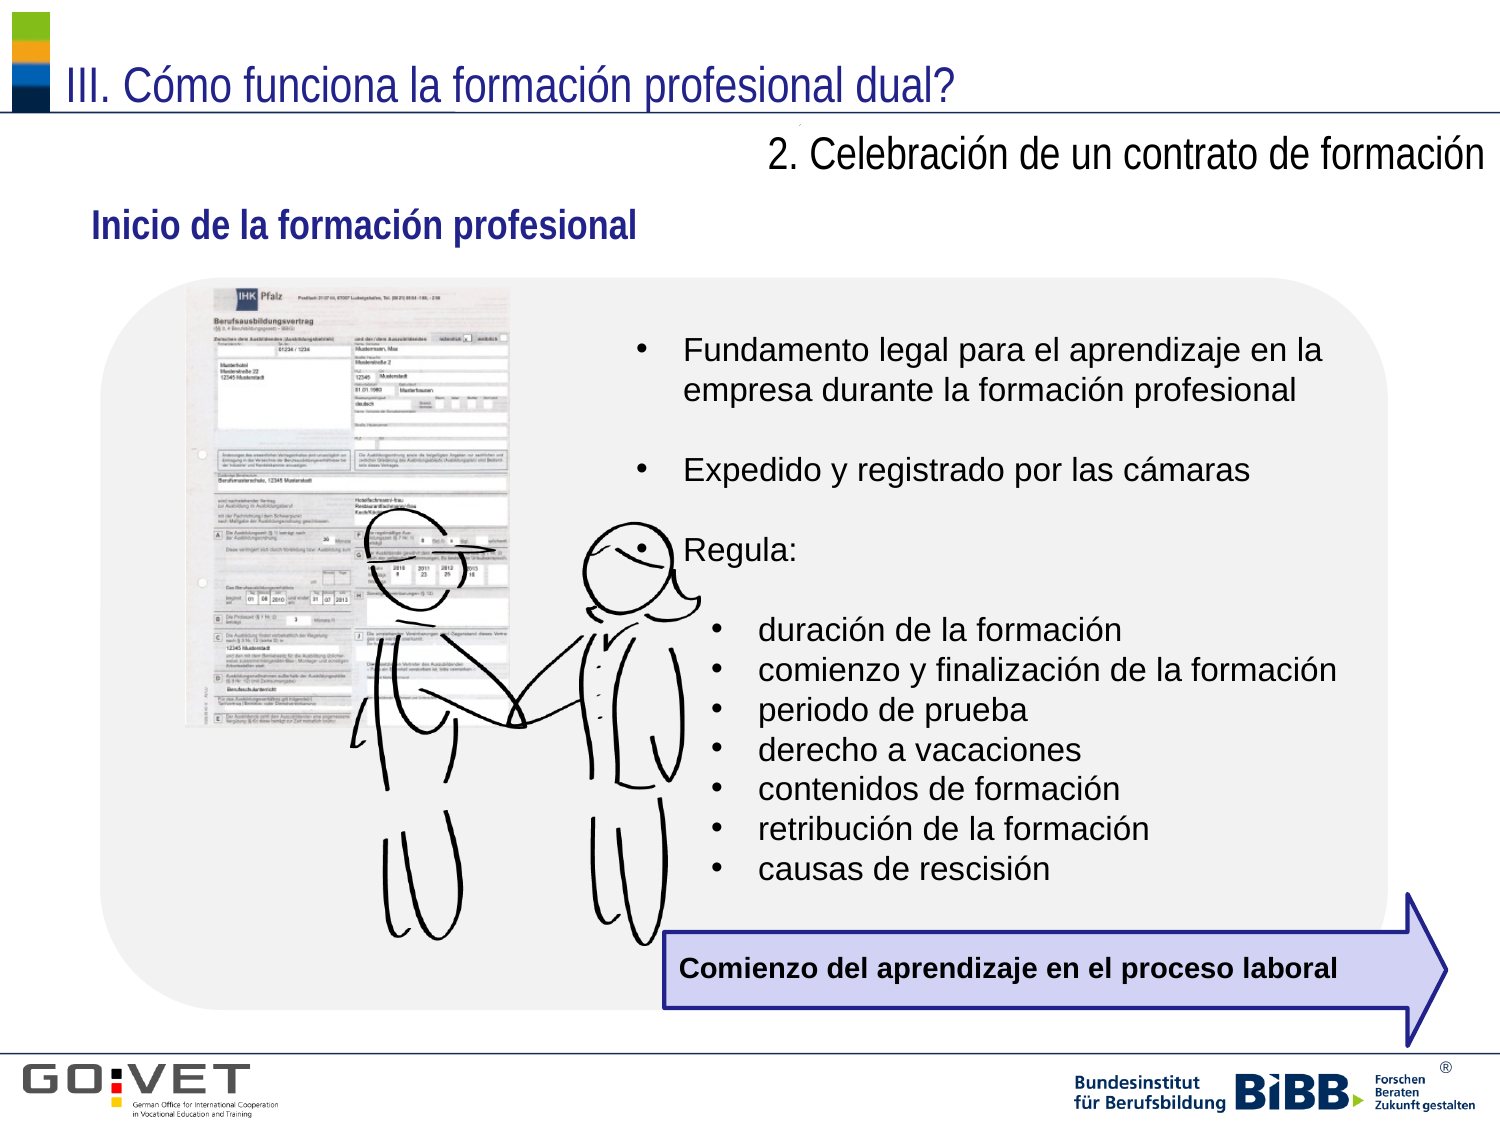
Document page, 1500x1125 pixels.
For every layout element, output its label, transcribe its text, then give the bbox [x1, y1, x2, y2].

text_box [98, 275, 1362, 1013]
picture [12, 12, 50, 113]
text_box Inicio de la formación profesional [76, 190, 892, 255]
picture [23, 1063, 278, 1118]
picture [1074, 1073, 1475, 1113]
text_box Fundamento legal para el aprendizaje en la empresa durante la formación profesional Expedido y registrado por las cámaras Regula: duración de la formación comienzo y finalización de la formación periodo de prueba derecho a vacaciones contenidos de formación retribución de la formación causas de rescisión [621, 321, 1388, 892]
title 2. Celebración de un contrato de formación [643, 116, 1500, 191]
picture [184, 287, 701, 947]
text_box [663, 893, 1447, 1047]
text_box III. Cómo funciona la formación profesional dual? [50, 44, 1500, 107]
